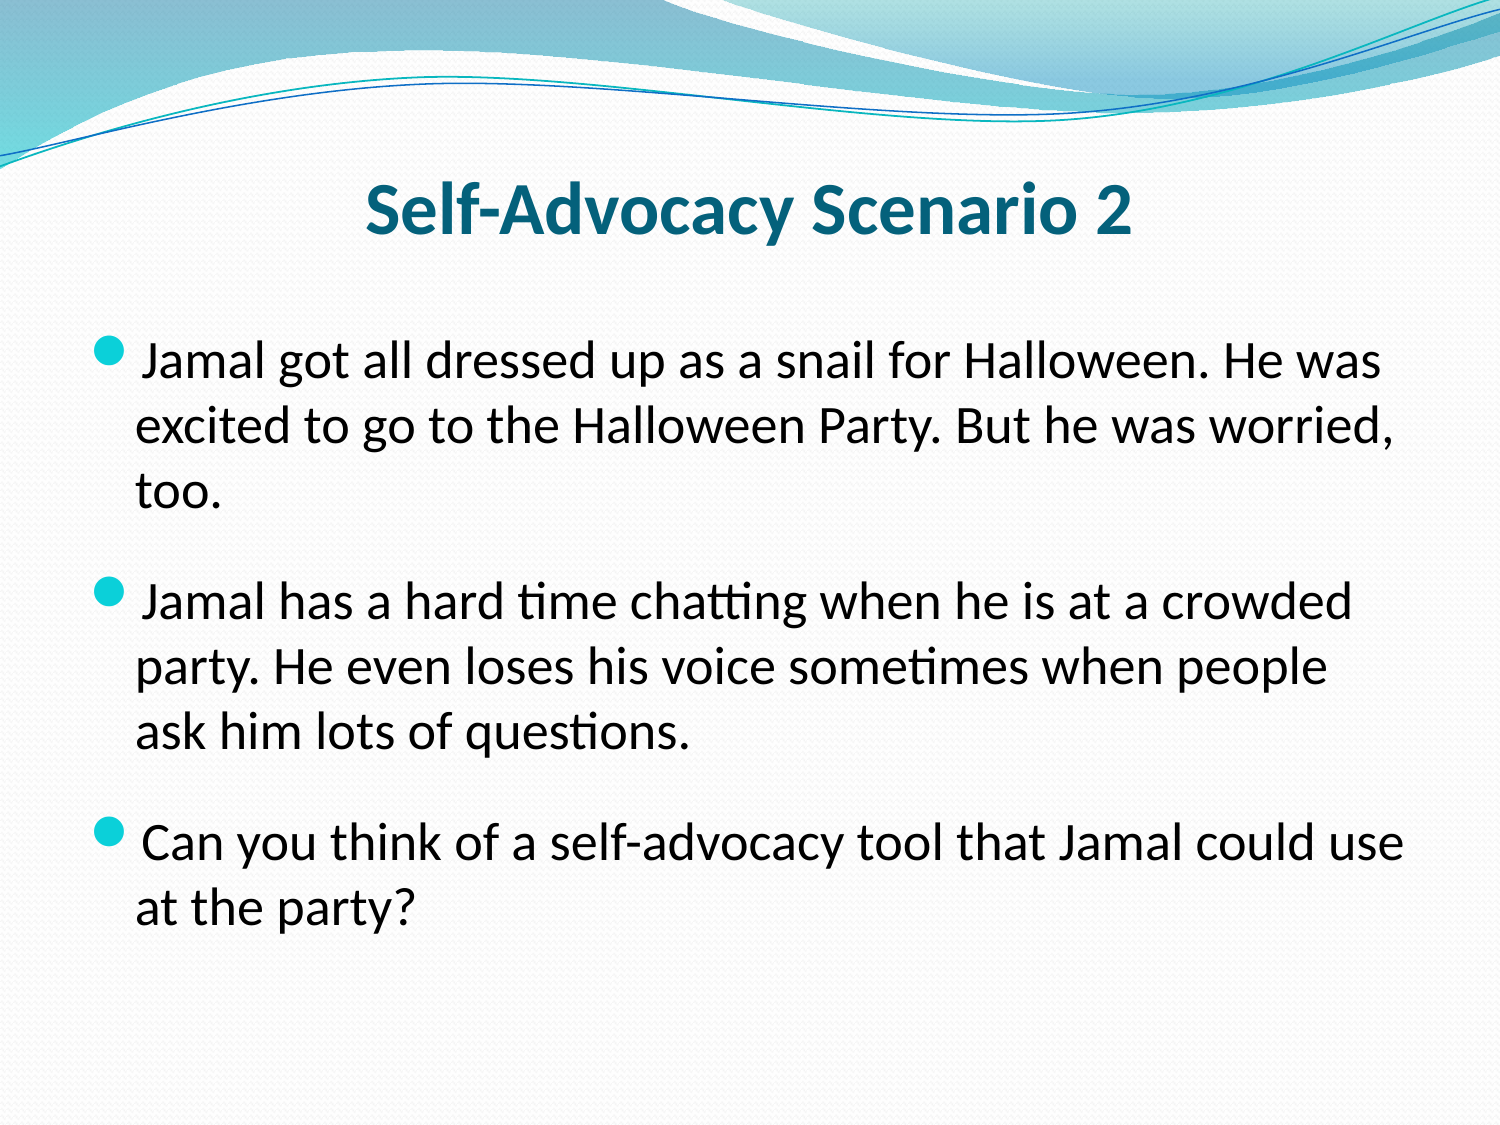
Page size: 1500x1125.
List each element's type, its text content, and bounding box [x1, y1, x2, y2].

title Self-Advocacy Scenario 2 [75, 115, 1425, 250]
list Jamal got all dressed up as a snail for Halloween. He was excited to go to the Halloween Party. But he was worried, too. Jamal has a hard time chatting when he is at a crowded party. He even loses his voice sometimes when people ask him lots of questions. Can you think of a self-advocacy tool that Jamal could use at the party? [75, 317, 1425, 1038]
